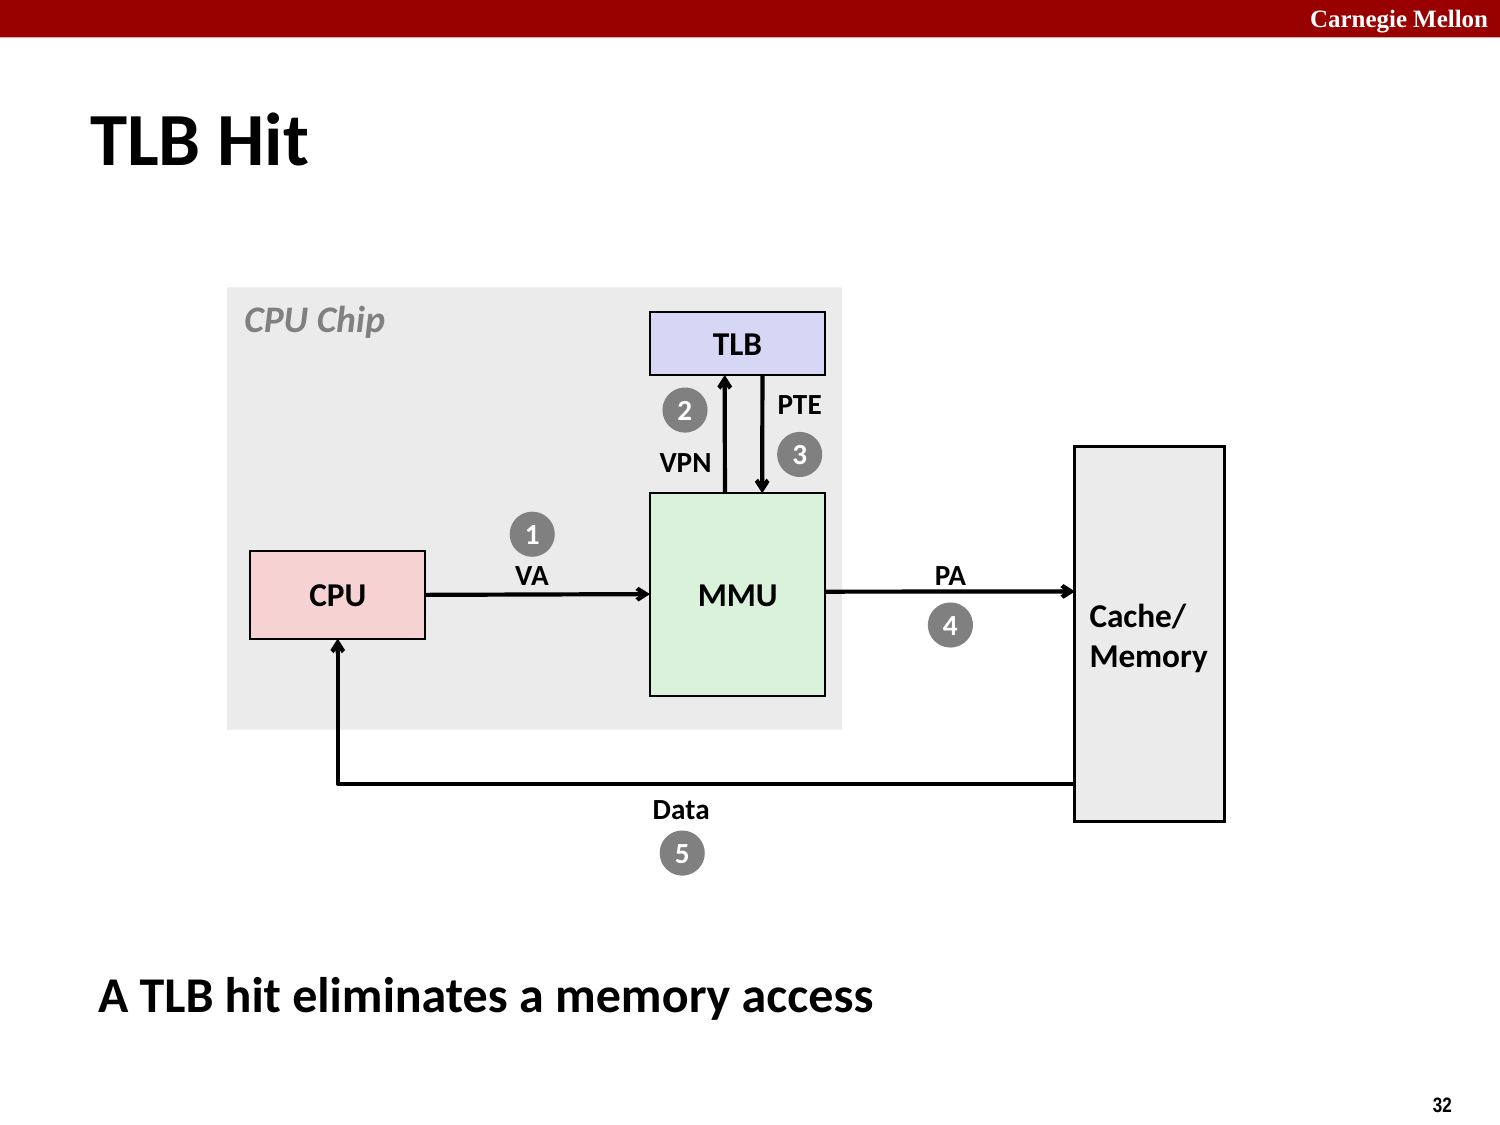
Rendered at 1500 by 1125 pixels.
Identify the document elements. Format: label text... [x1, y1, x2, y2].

text_box MMU [650, 493, 826, 636]
text_box 3 [777, 442, 823, 477]
text_box 1 [509, 511, 555, 557]
text_box TLB [650, 312, 825, 375]
title TLB Hit [74, 71, 1500, 201]
text_box 5 [659, 830, 705, 876]
text_box 2 [662, 387, 708, 432]
text_box Cache/ Memory [1074, 446, 1225, 822]
text_box PTE [765, 379, 837, 429]
text_box VPN [644, 437, 727, 488]
text_box CPU Chip [229, 287, 401, 348]
text_box 4 [927, 602, 973, 636]
text_box CPU [250, 551, 426, 639]
text_box A TLB hit eliminates a memory access [83, 955, 1263, 1050]
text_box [337, 638, 1076, 784]
text_box Data [637, 791, 725, 834]
text_box PA [919, 550, 981, 589]
text_box VA [500, 550, 564, 592]
text_box [227, 287, 843, 730]
